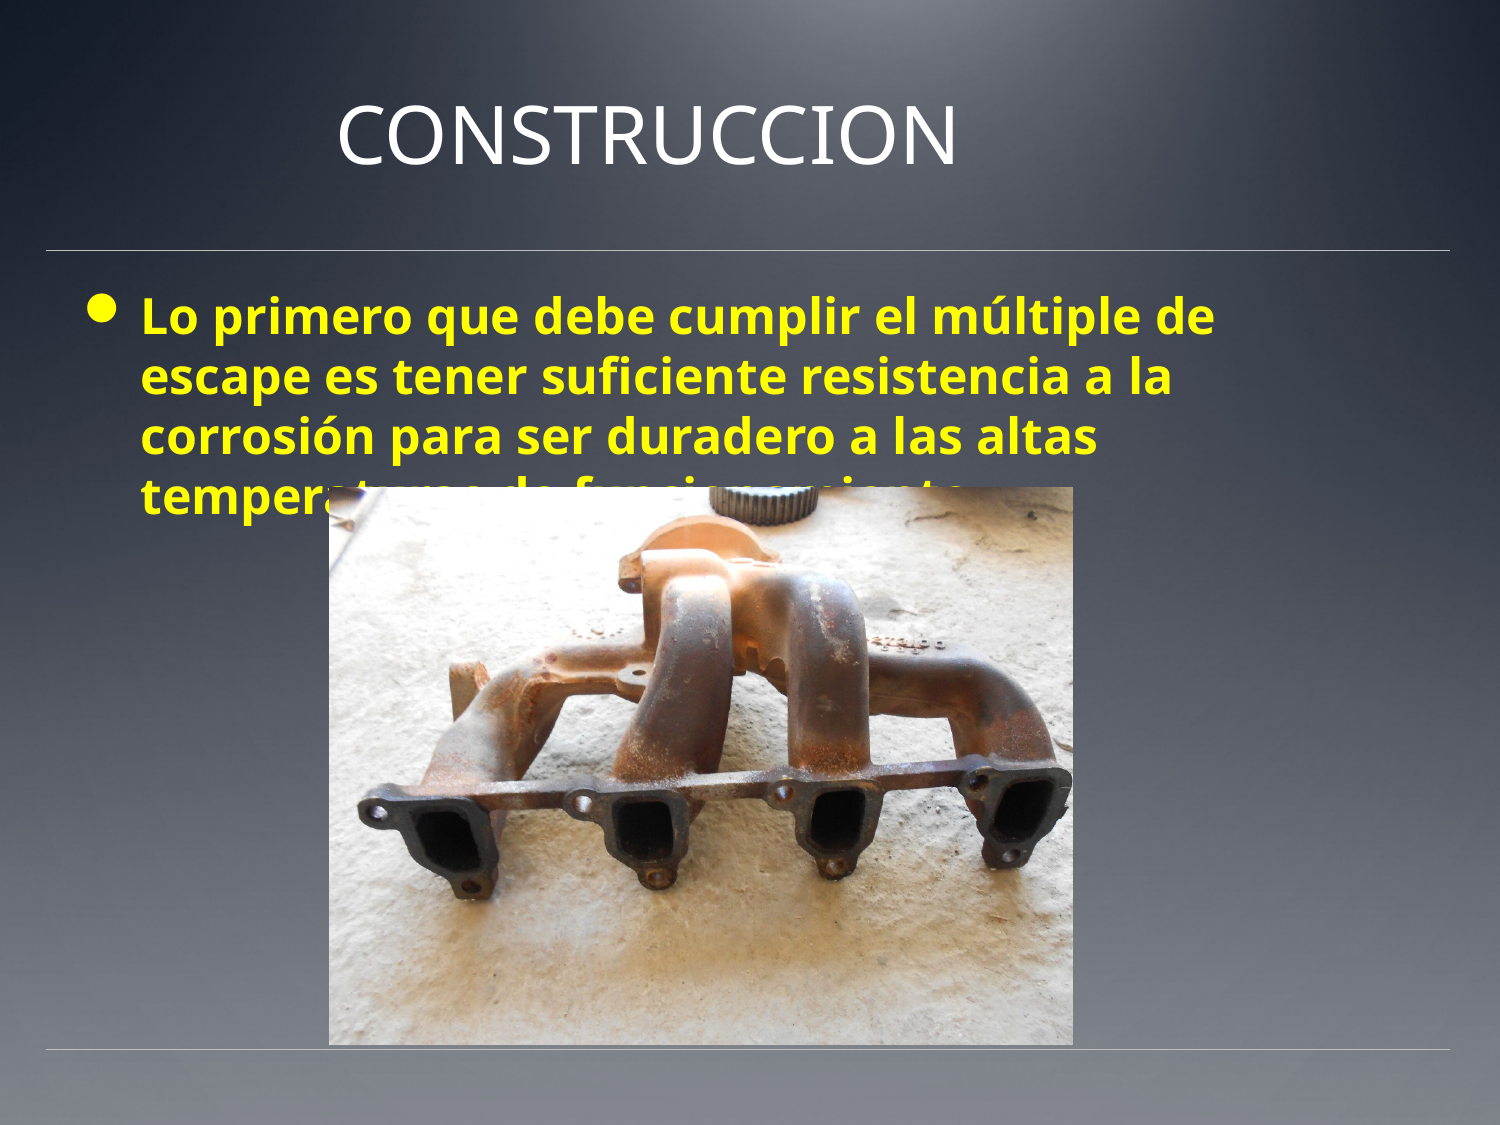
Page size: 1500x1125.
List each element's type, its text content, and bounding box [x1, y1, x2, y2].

picture [327, 485, 1075, 1047]
list Lo primero que debe cumplir el múltiple de escape es tener suficiente resistencia a la corrosión para ser duradero a las altas temperaturas de funcionamiento. [68, 276, 1405, 552]
title CONSTRUCCION [225, 76, 1073, 189]
